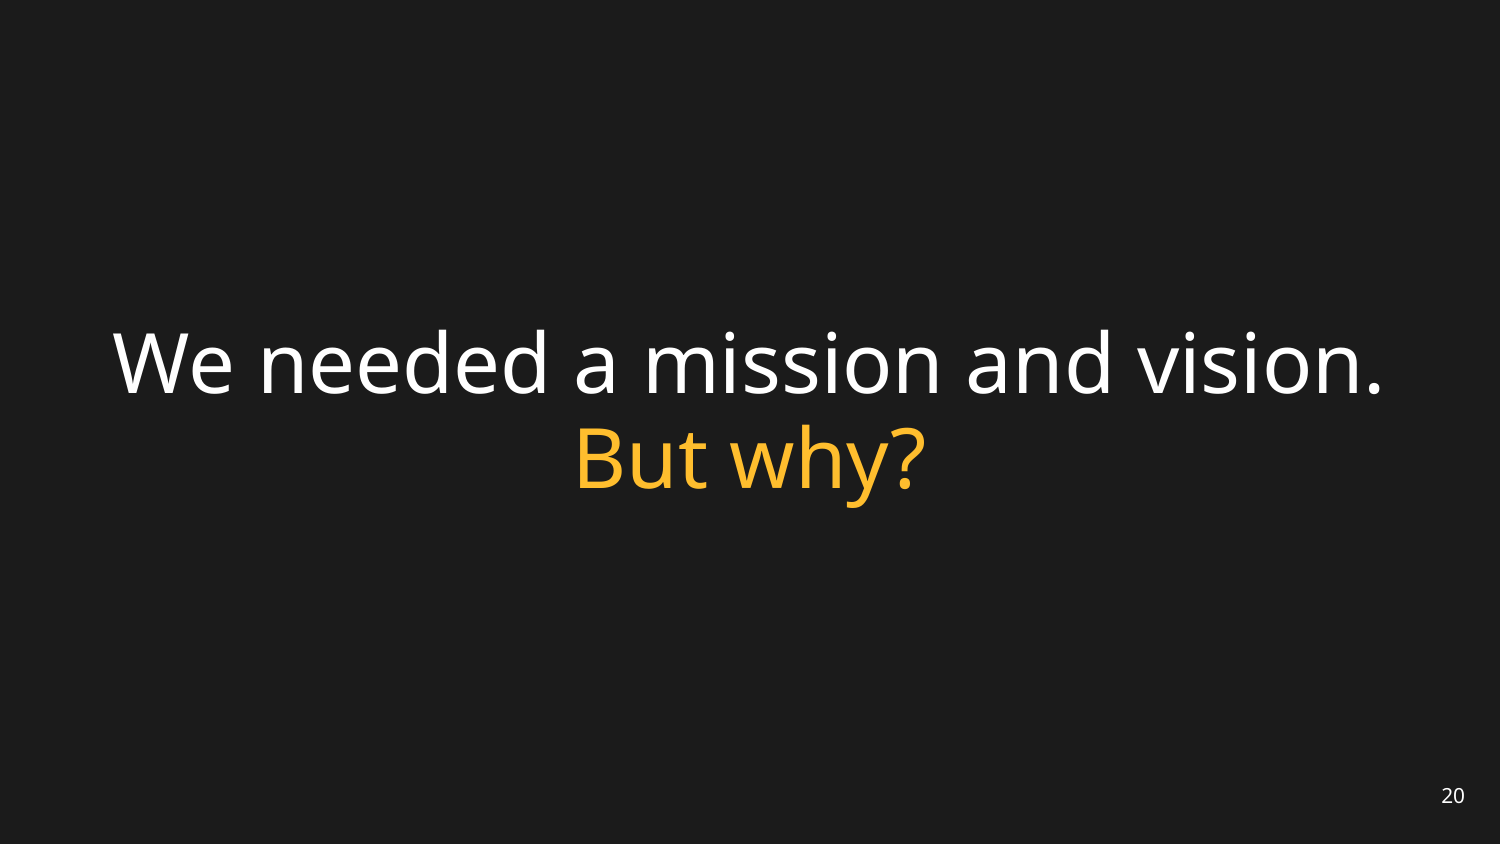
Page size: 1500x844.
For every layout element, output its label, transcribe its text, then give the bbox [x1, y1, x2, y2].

title We needed a mission and vision. But why? [51, 72, 1449, 753]
slide_number 20 [1389, 764, 1480, 830]
